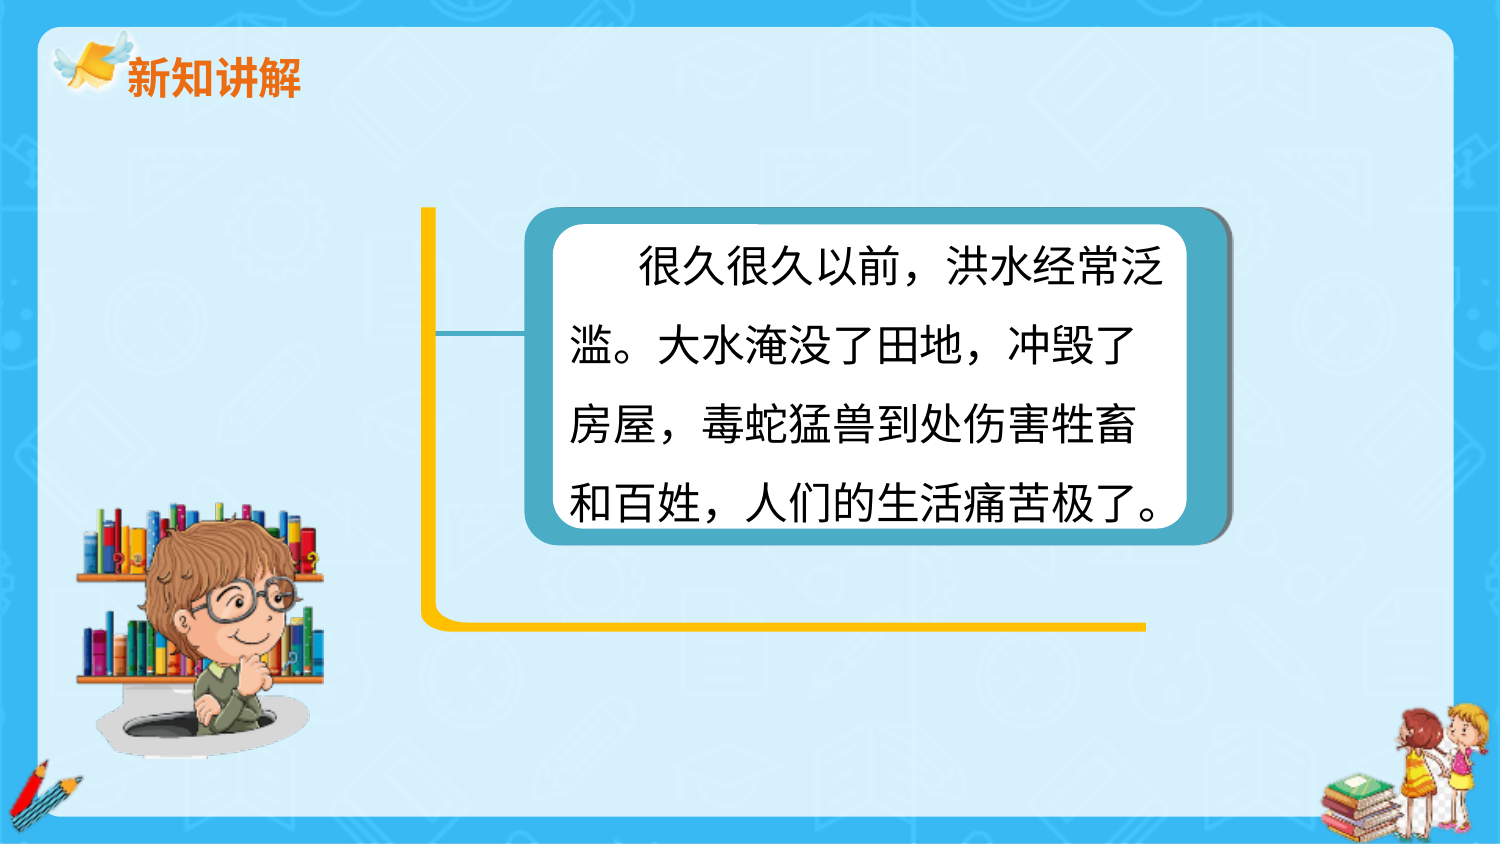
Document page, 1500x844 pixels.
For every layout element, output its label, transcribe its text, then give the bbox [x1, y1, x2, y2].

text_box [552, 237, 558, 333]
text_box [552, 334, 558, 516]
picture [0, 729, 115, 844]
text_box [421, 207, 1146, 632]
picture [70, 500, 324, 759]
text_box [524, 207, 1228, 546]
text_box 很久很久以前，洪水经常泛滥。大水淹没了田地，冲毁了房屋，毒蛇猛兽到处伤害牲畜和百姓，人们的生活痛苦极了。 [558, 207, 1187, 534]
text_box 新知讲解 [116, 44, 314, 109]
picture [1301, 666, 1500, 844]
picture [46, 26, 143, 97]
